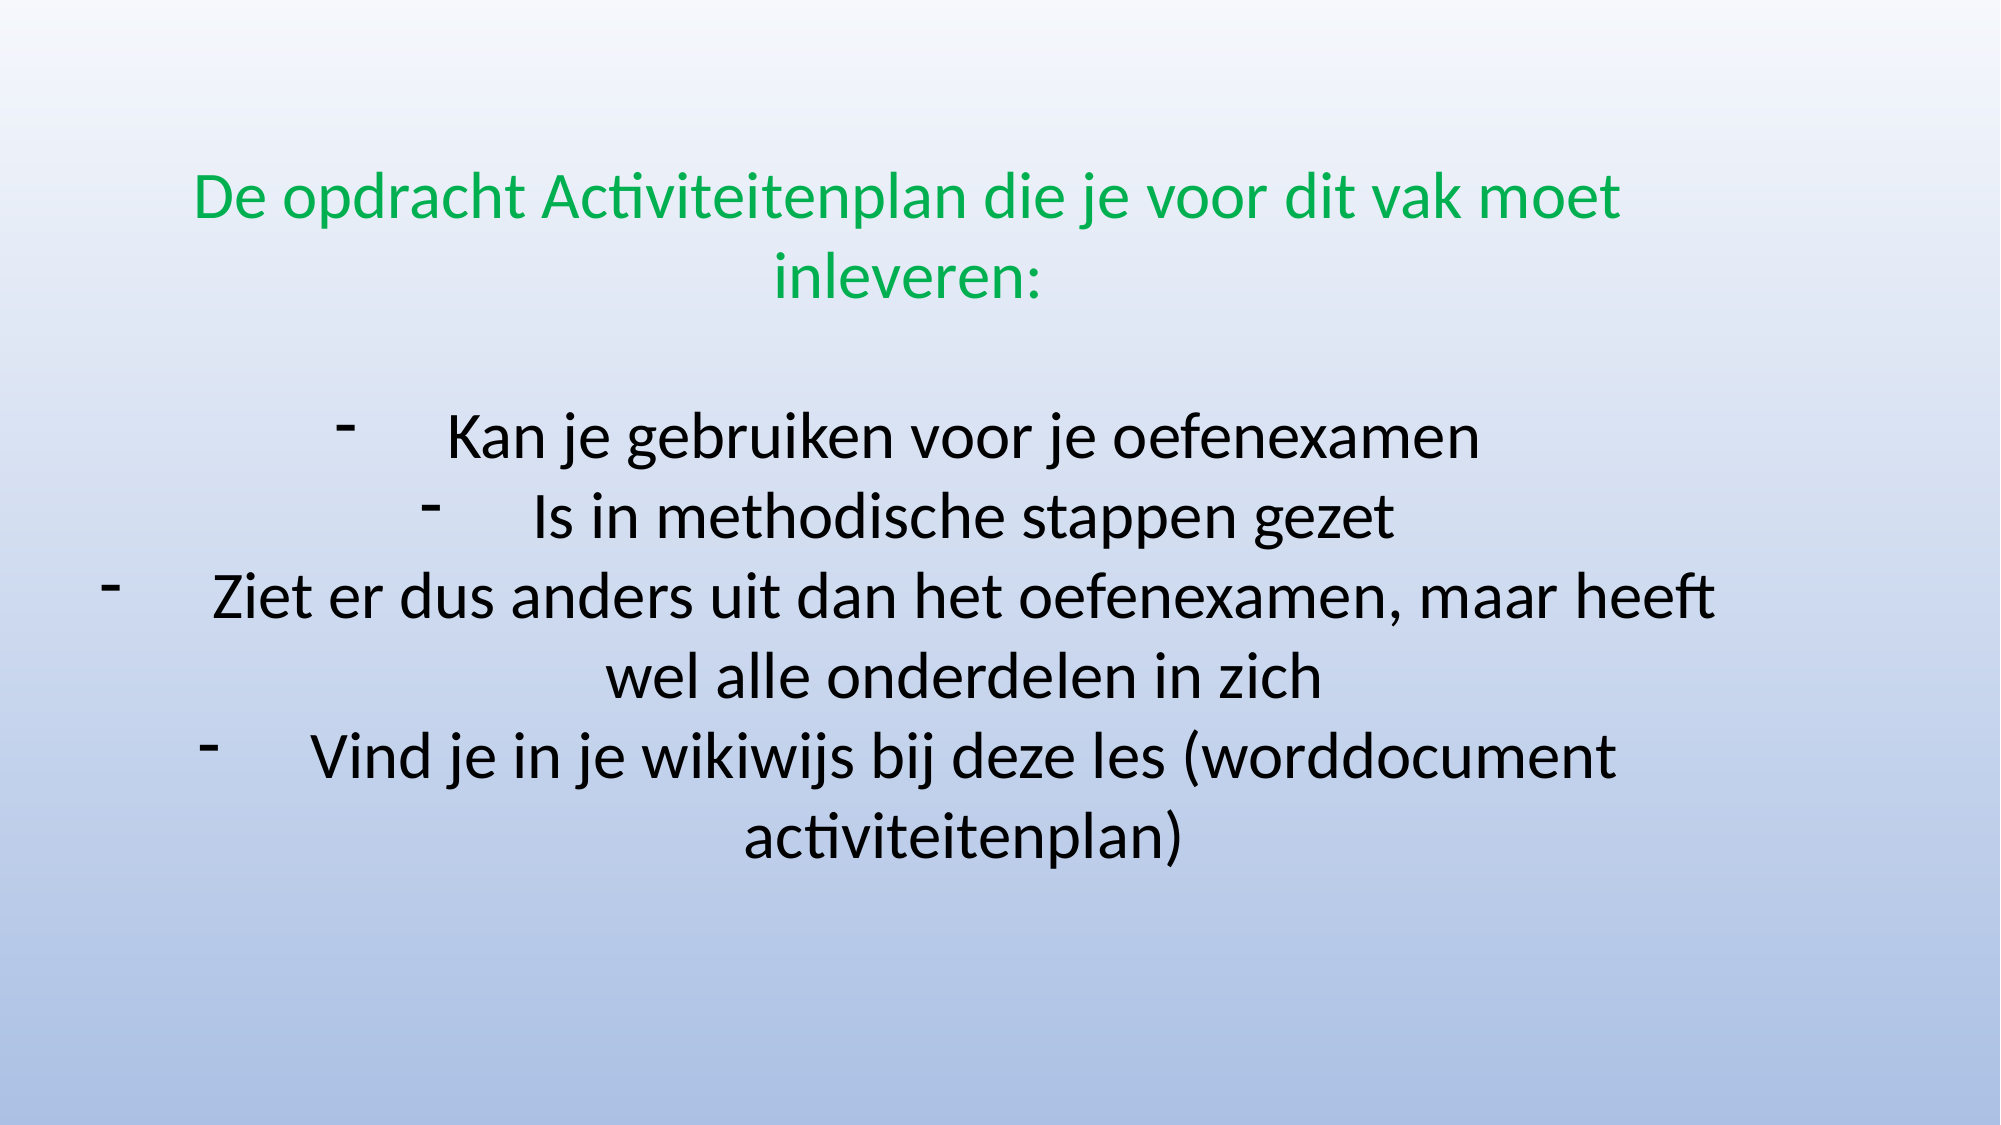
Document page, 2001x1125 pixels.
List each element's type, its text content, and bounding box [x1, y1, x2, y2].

text_box De opdracht Activiteitenplan die je voor dit vak moet inleveren: Kan je gebruiken voor je oefenexamen Is in methodische stappen gezet Ziet er dus anders uit dan het oefenexamen, maar heeft wel alle onderdelen in zich Vind je in je wikiwijs bij deze les (worddocument activiteitenplan) [44, 144, 1772, 1015]
